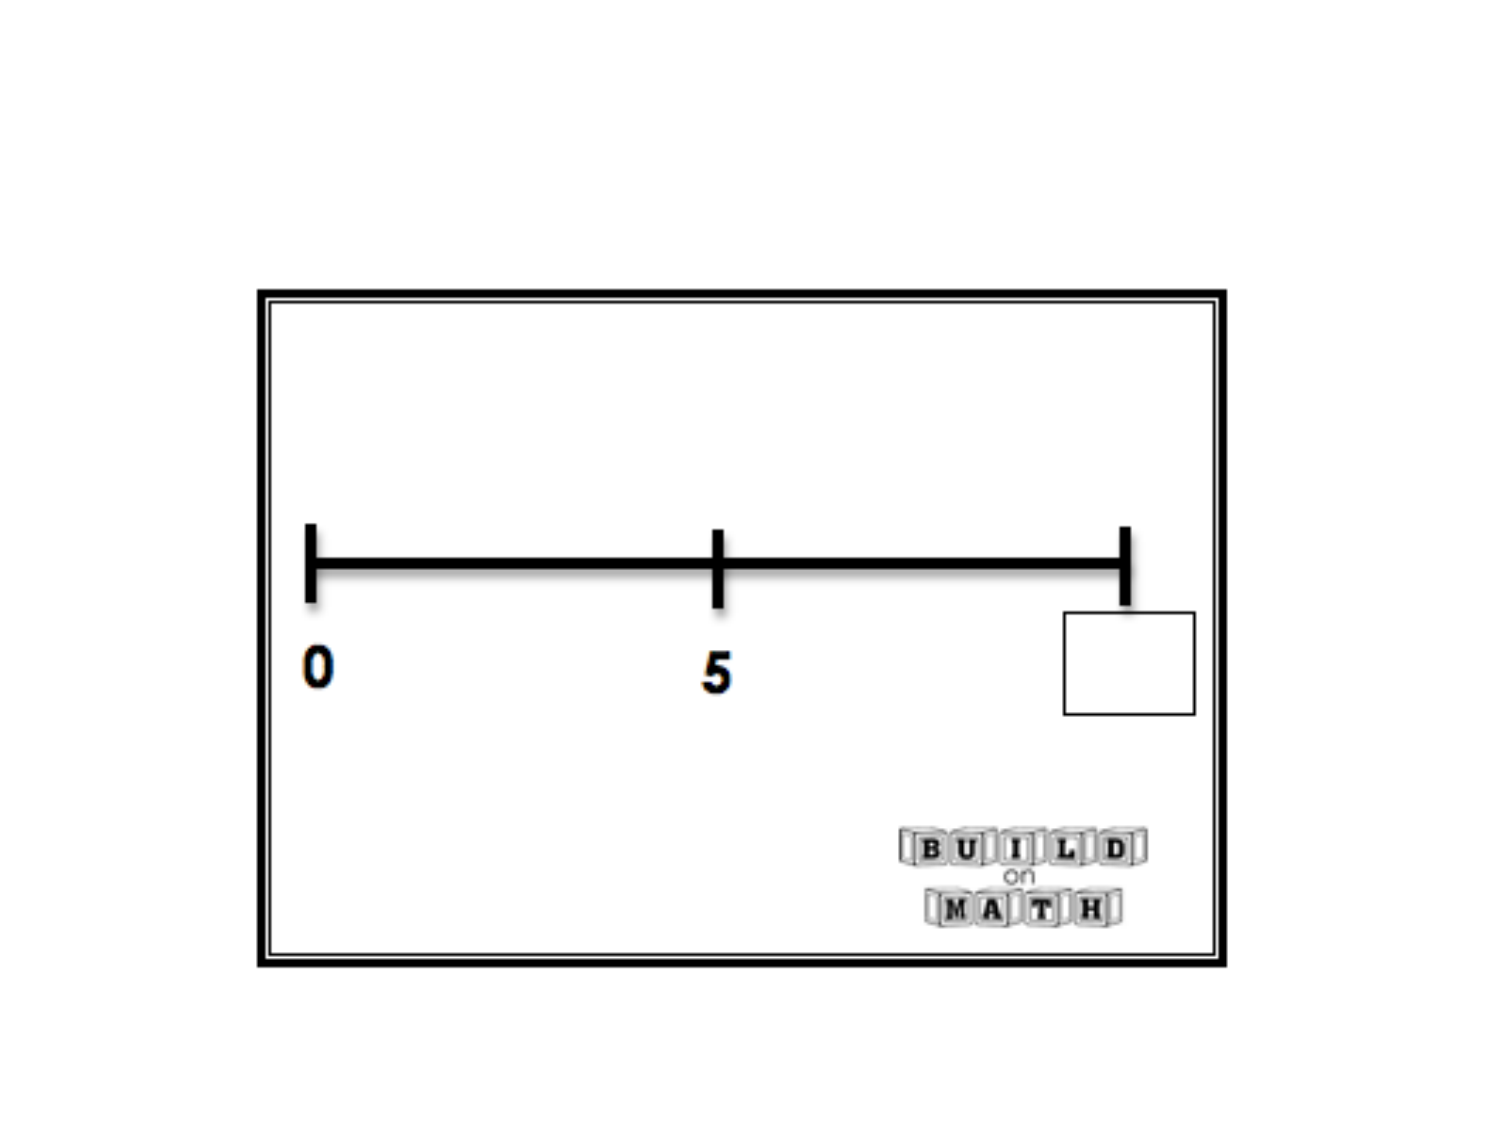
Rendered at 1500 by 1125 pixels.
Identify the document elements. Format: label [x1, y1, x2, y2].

list [74, 262, 1426, 1006]
